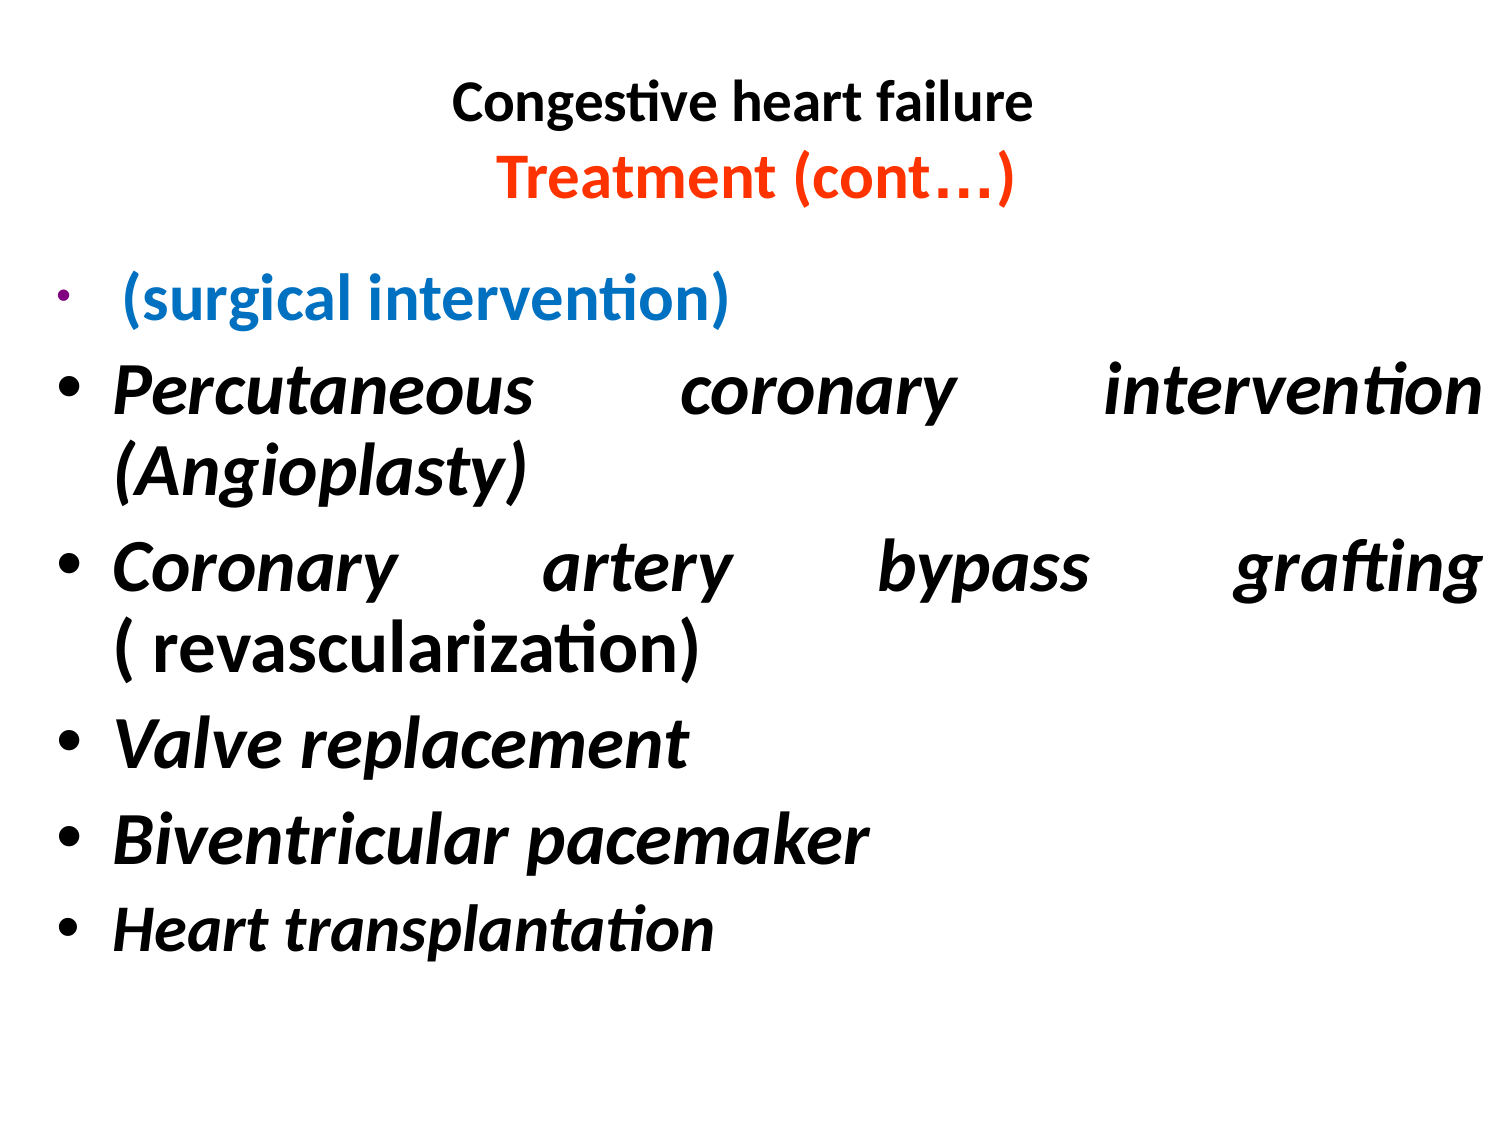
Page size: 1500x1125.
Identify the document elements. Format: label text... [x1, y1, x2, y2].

title Congestive heart failure Treatment (cont…) [75, 54, 1425, 220]
list (surgical intervention) Percutaneous coronary intervention (Angioplasty) Coronary artery bypass grafting ( revascularization) Valve replacement Biventricular pacemaker Heart transplantation [41, 255, 1500, 1094]
